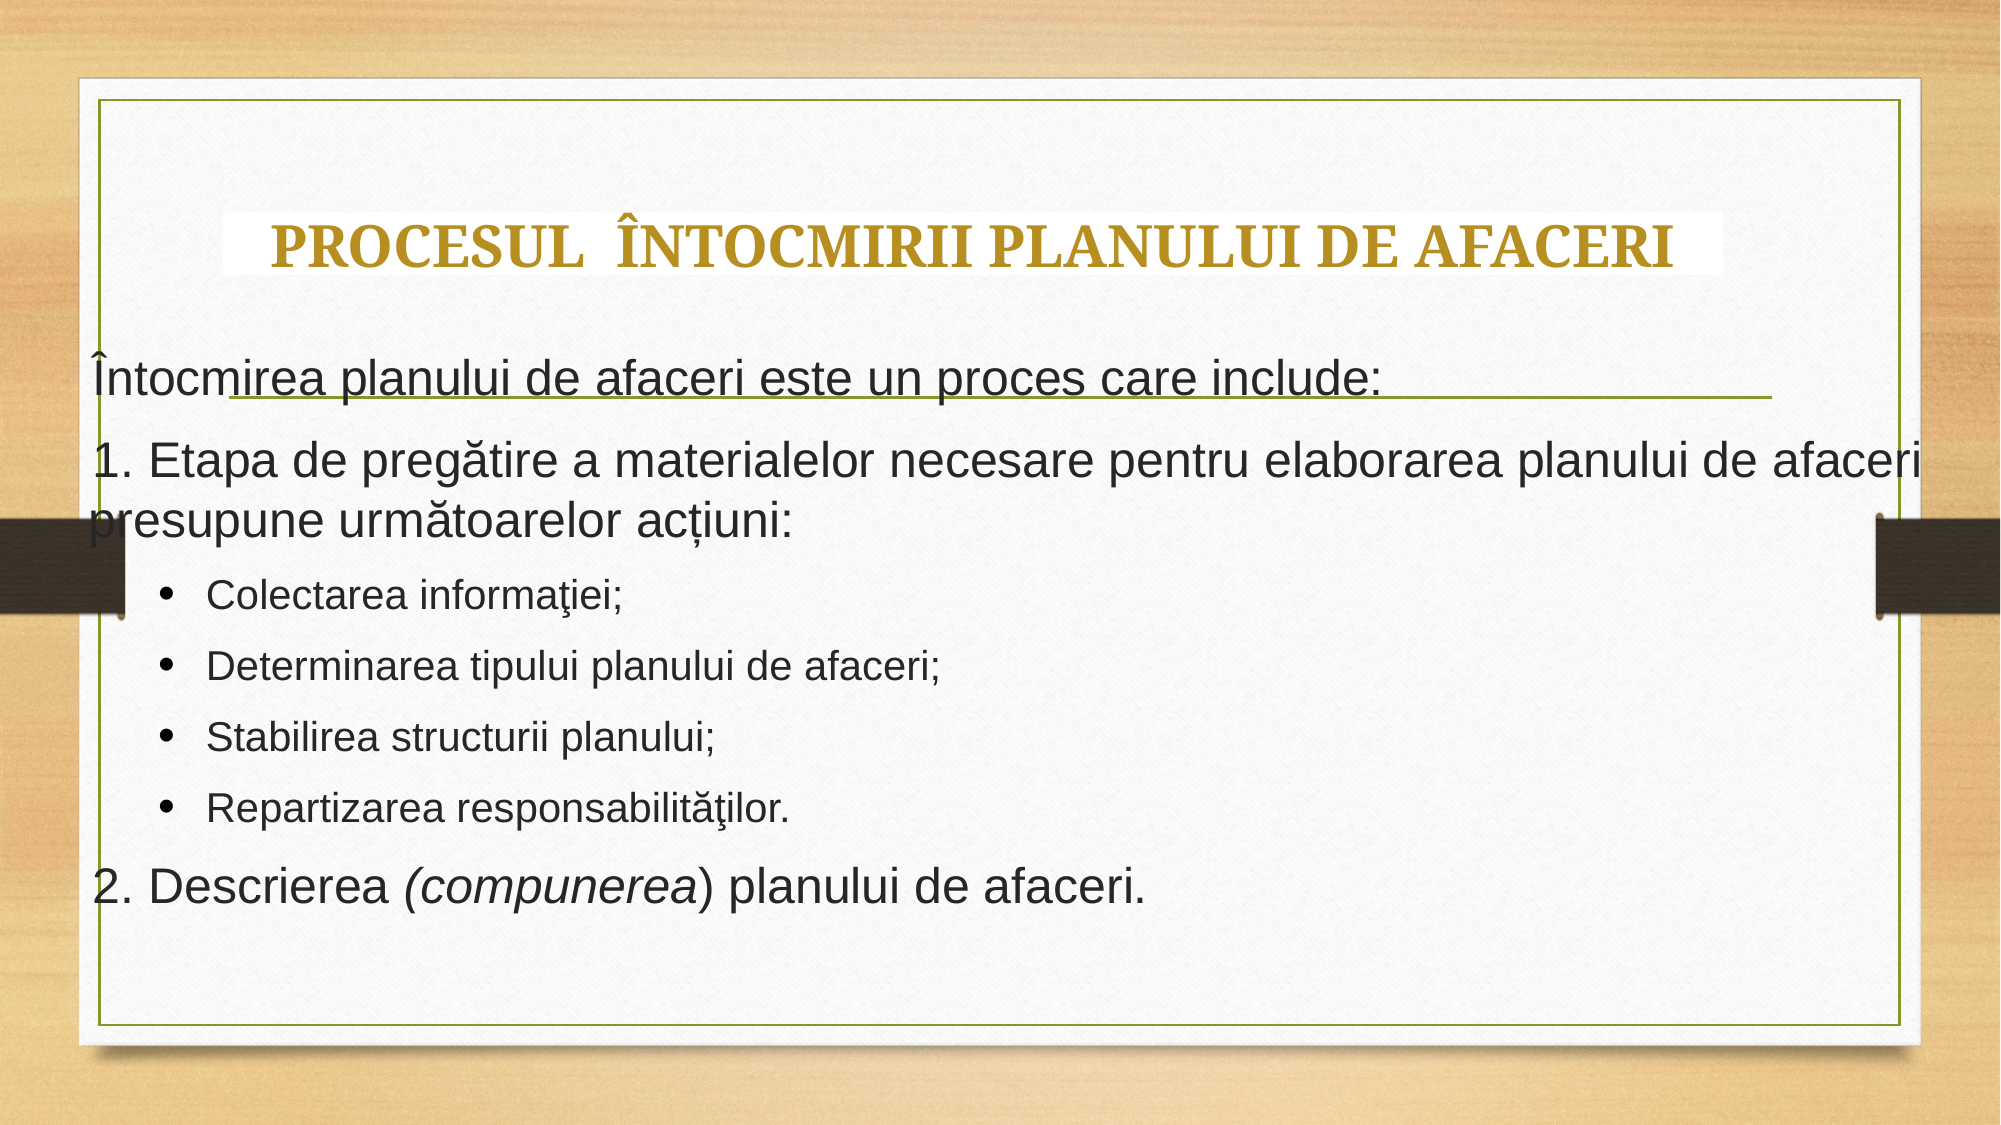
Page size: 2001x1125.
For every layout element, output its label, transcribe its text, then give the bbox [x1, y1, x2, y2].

list Întocmirea planului de afaceri este un proces care include: 1. Etapa de pregătire a materialelor necesare pentru elaborarea planului de afaceri presupune următoarelor acțiuni: Colectarea informaţiei; Determinarea tipului planului de afaceri; Stabilirea structurii planului; Repartizarea responsabilităţilor. 2. Descrierea (compunerea) planului de afaceri. [27, 337, 1961, 1048]
picture [0, 0, 2001, 1125]
title PROCESUL ÎNTOCMIRII PLANULUI DE AFACERI [222, 212, 1724, 276]
